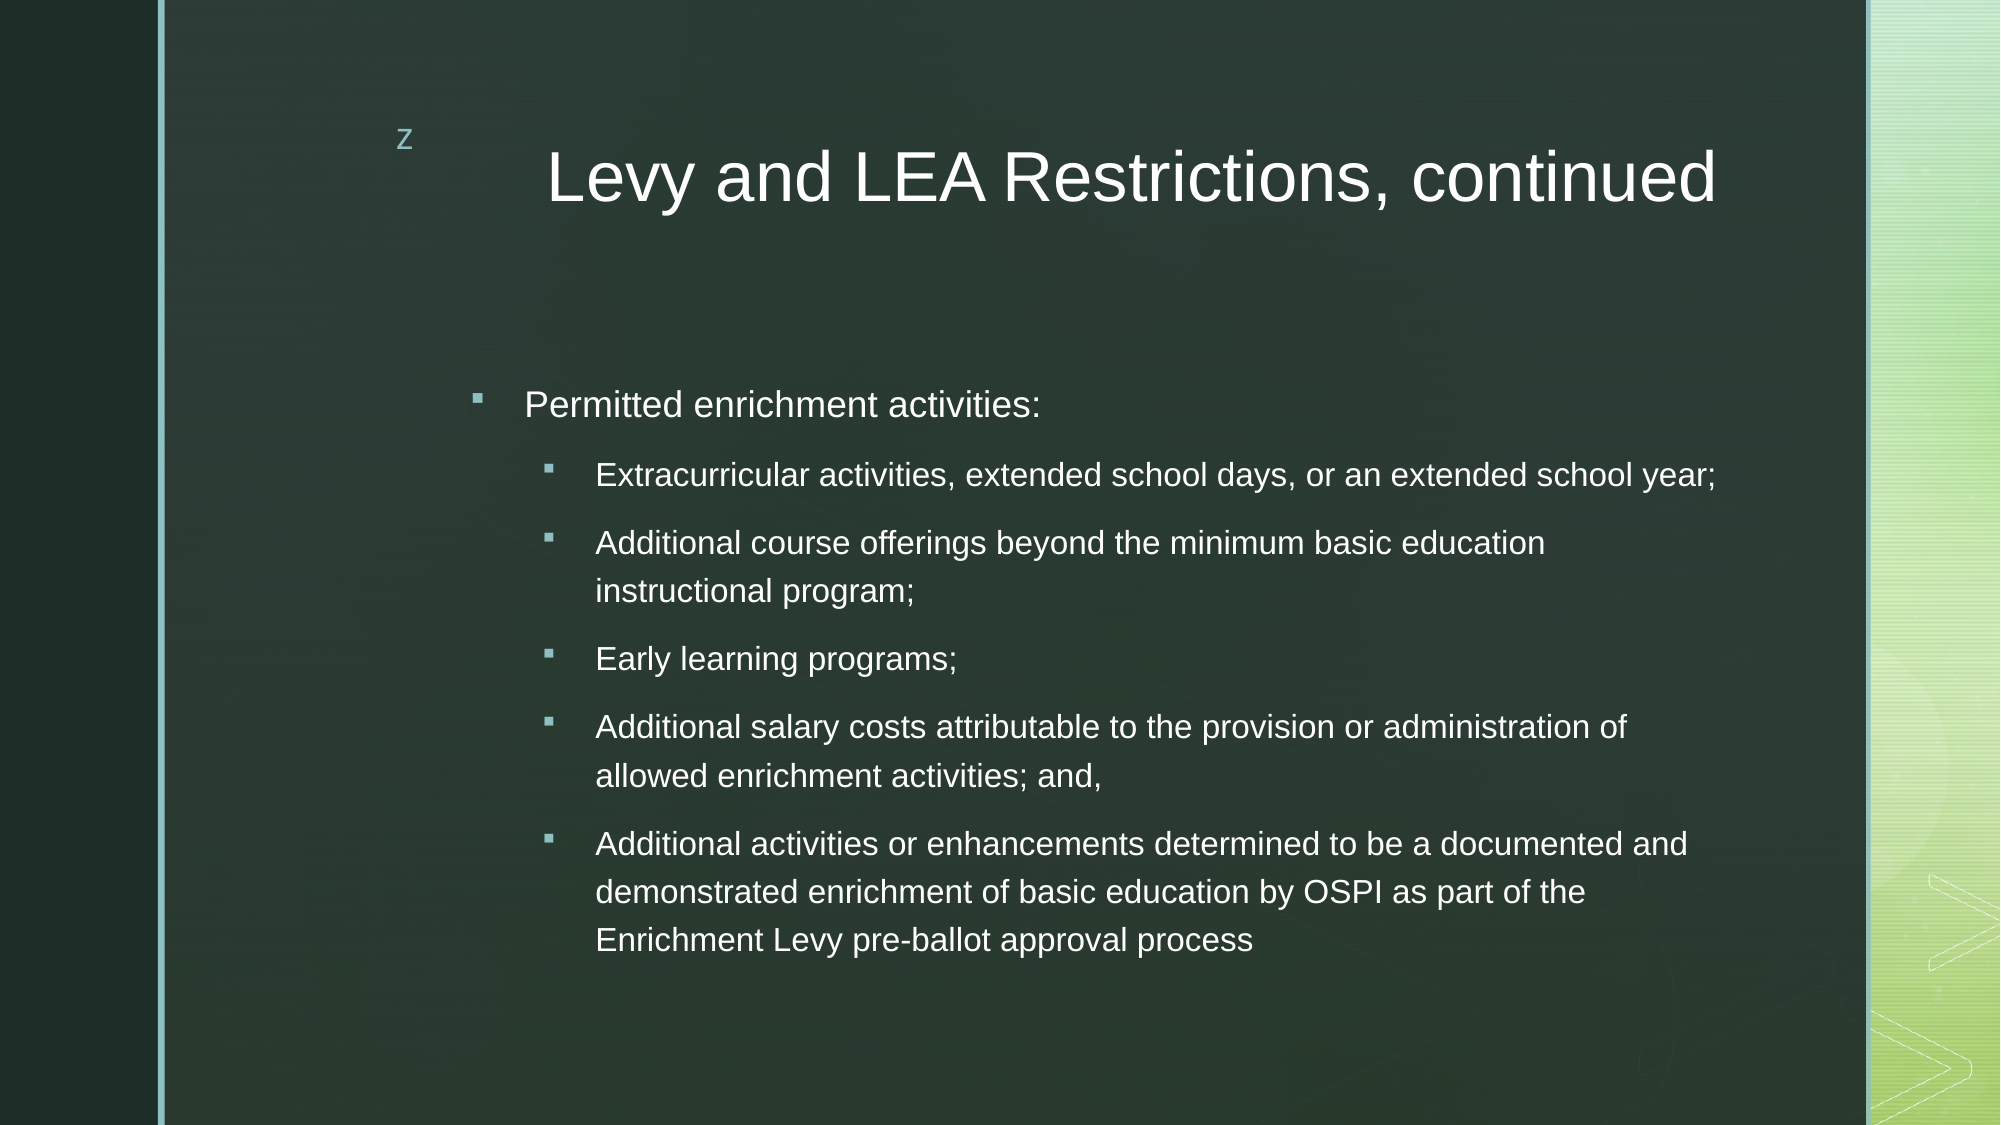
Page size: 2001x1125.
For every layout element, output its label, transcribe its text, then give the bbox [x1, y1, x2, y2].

title Levy and LEA Restrictions, continued [428, 132, 1734, 310]
picture [1871, 0, 2001, 1125]
list Permitted enrichment activities: Extracurricular activities, extended school days, or an extended school year; Additional course offerings beyond the minimum basic education instructional program; Early learning programs; Additional salary costs attributable to the provision or administration of allowed enrichment activities; and, Additional activities or enhancements determined to be a documented and demonstrated enrichment of basic education by OSPI as part of the Enrichment Levy pre-ballot approval process [454, 336, 1734, 993]
